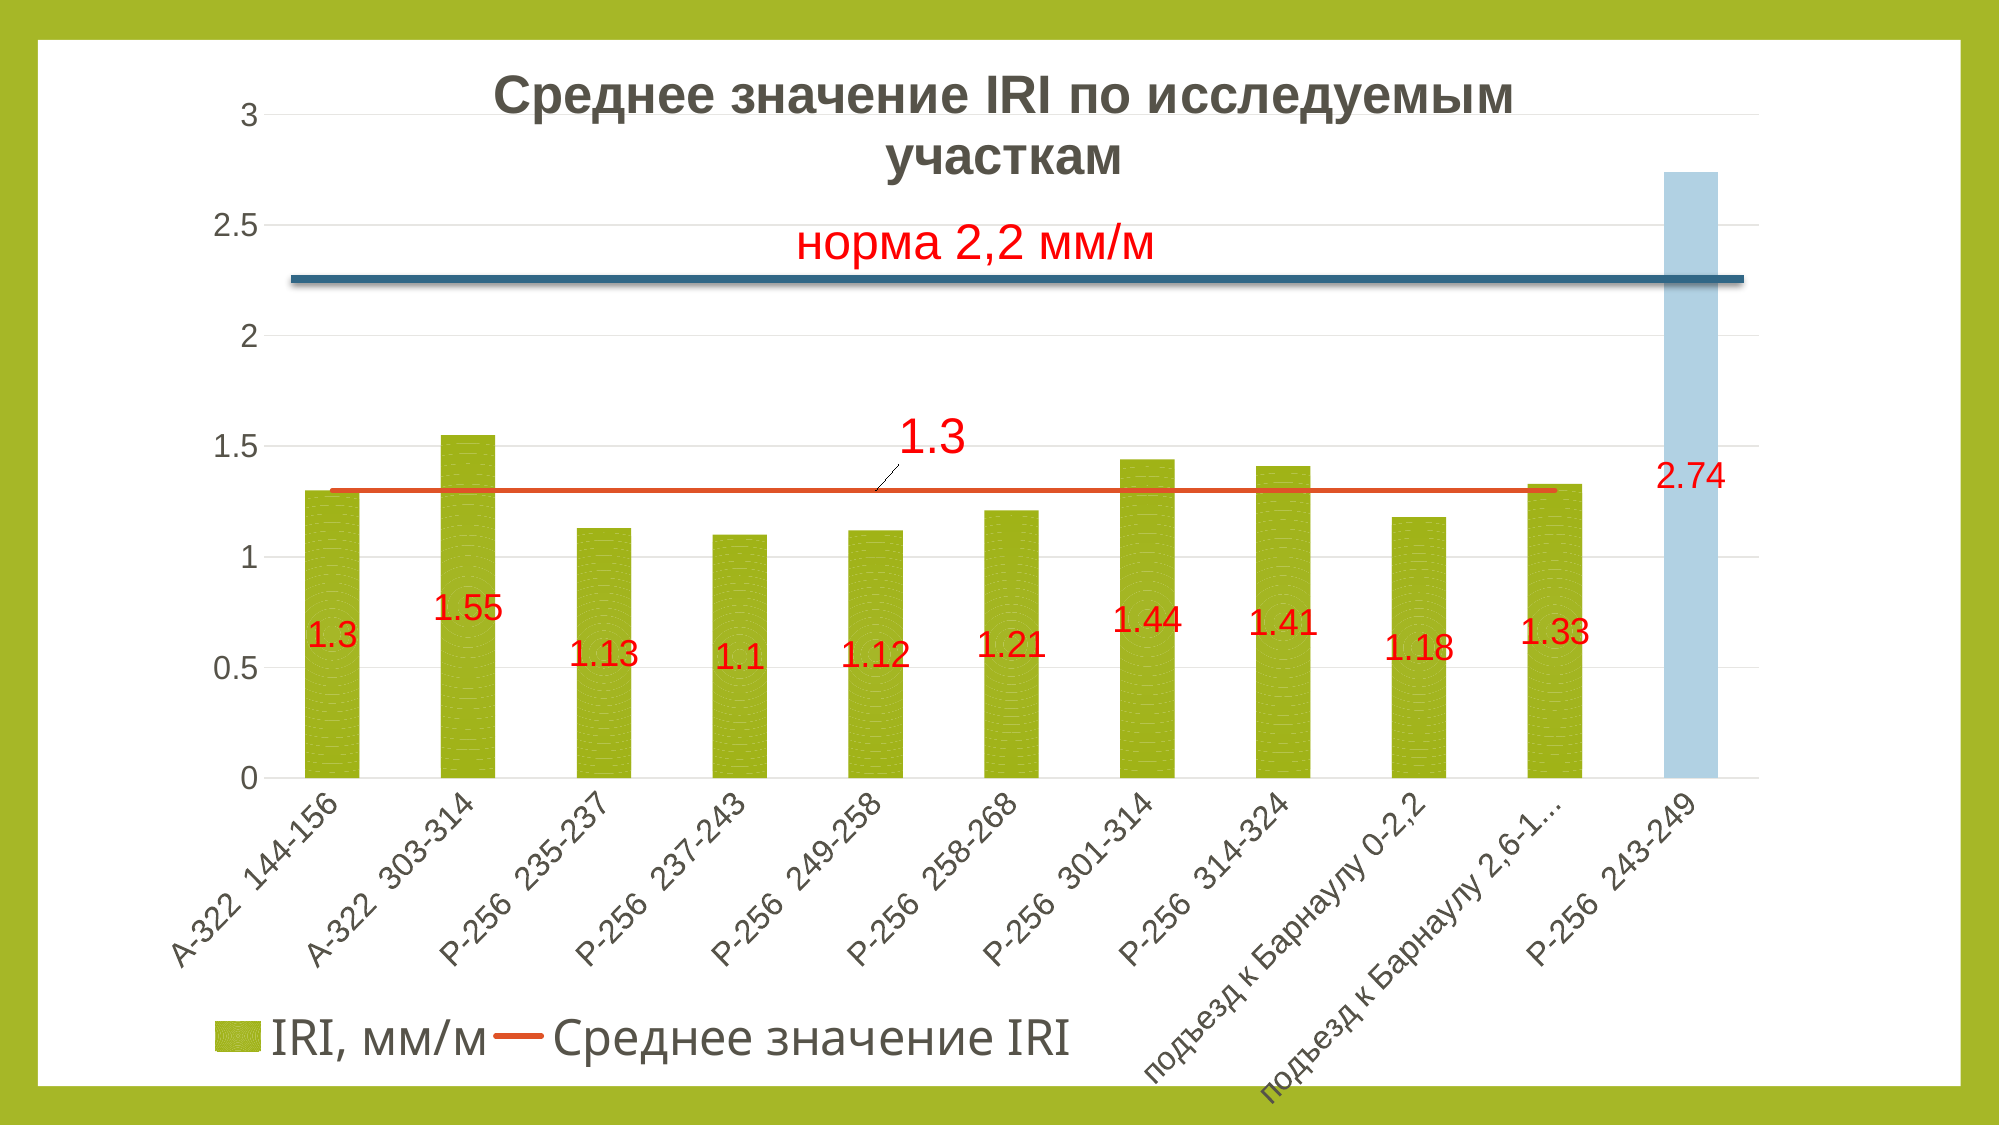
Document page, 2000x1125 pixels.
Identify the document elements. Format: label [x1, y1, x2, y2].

chart [160, 30, 1792, 1125]
